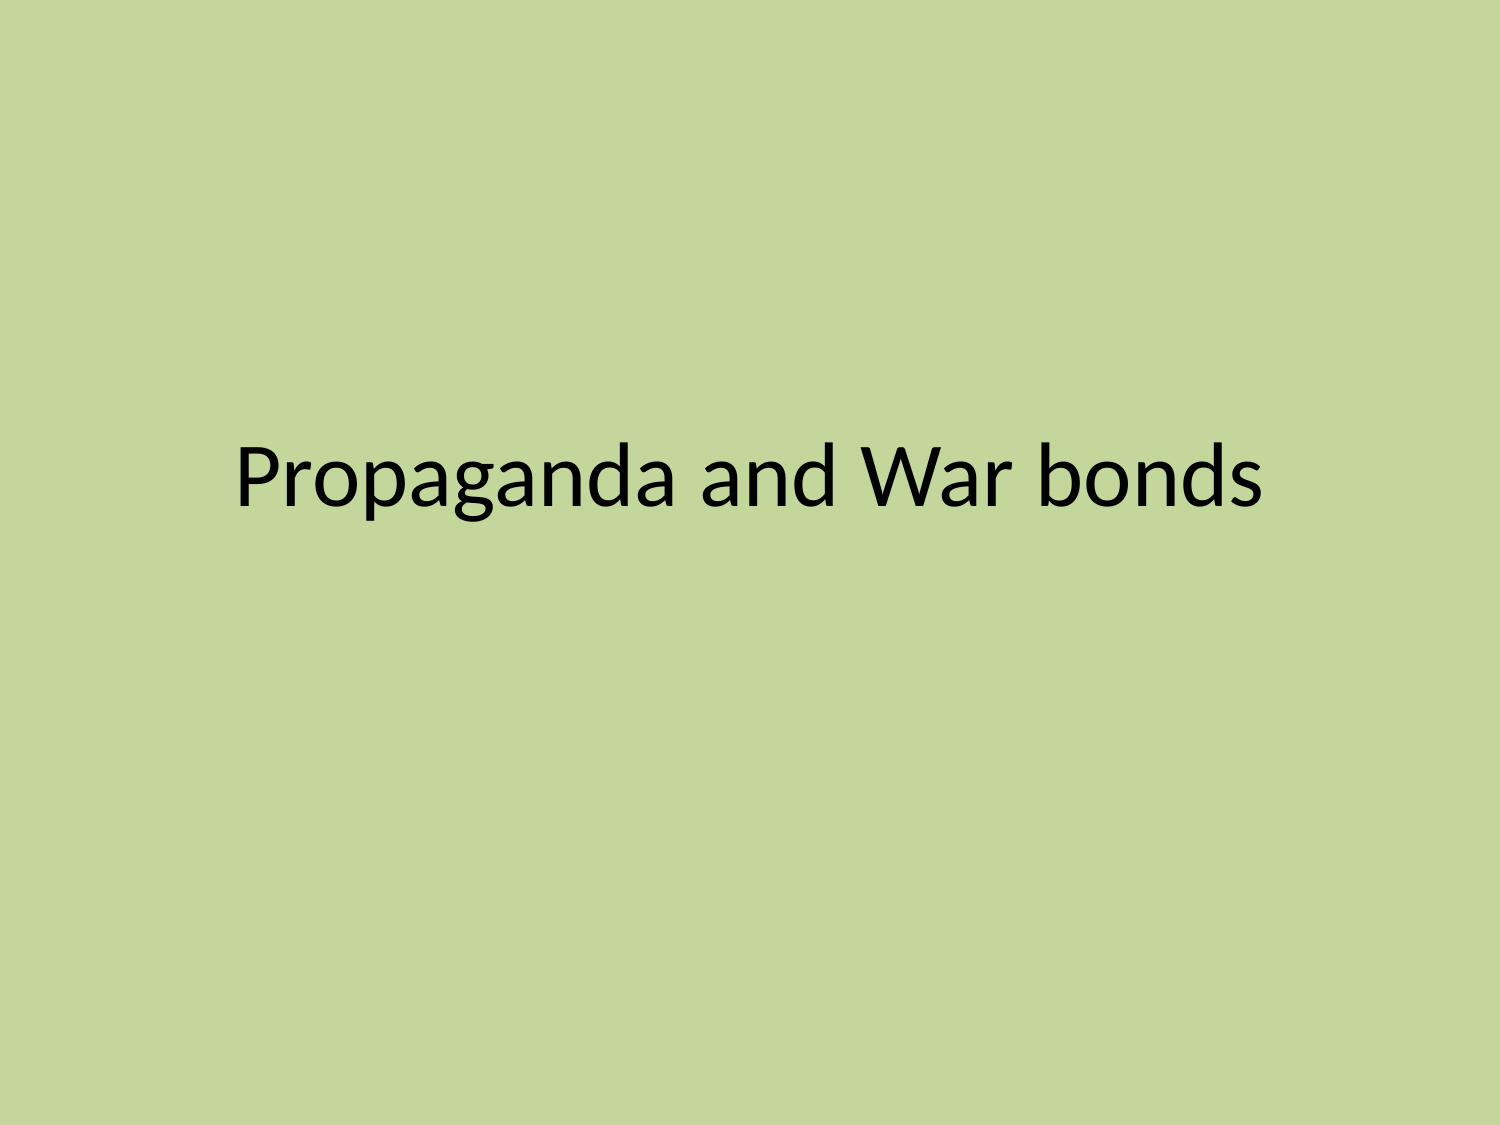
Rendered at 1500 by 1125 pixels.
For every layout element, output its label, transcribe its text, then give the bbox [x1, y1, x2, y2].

title Propaganda and War bonds [112, 349, 1388, 591]
